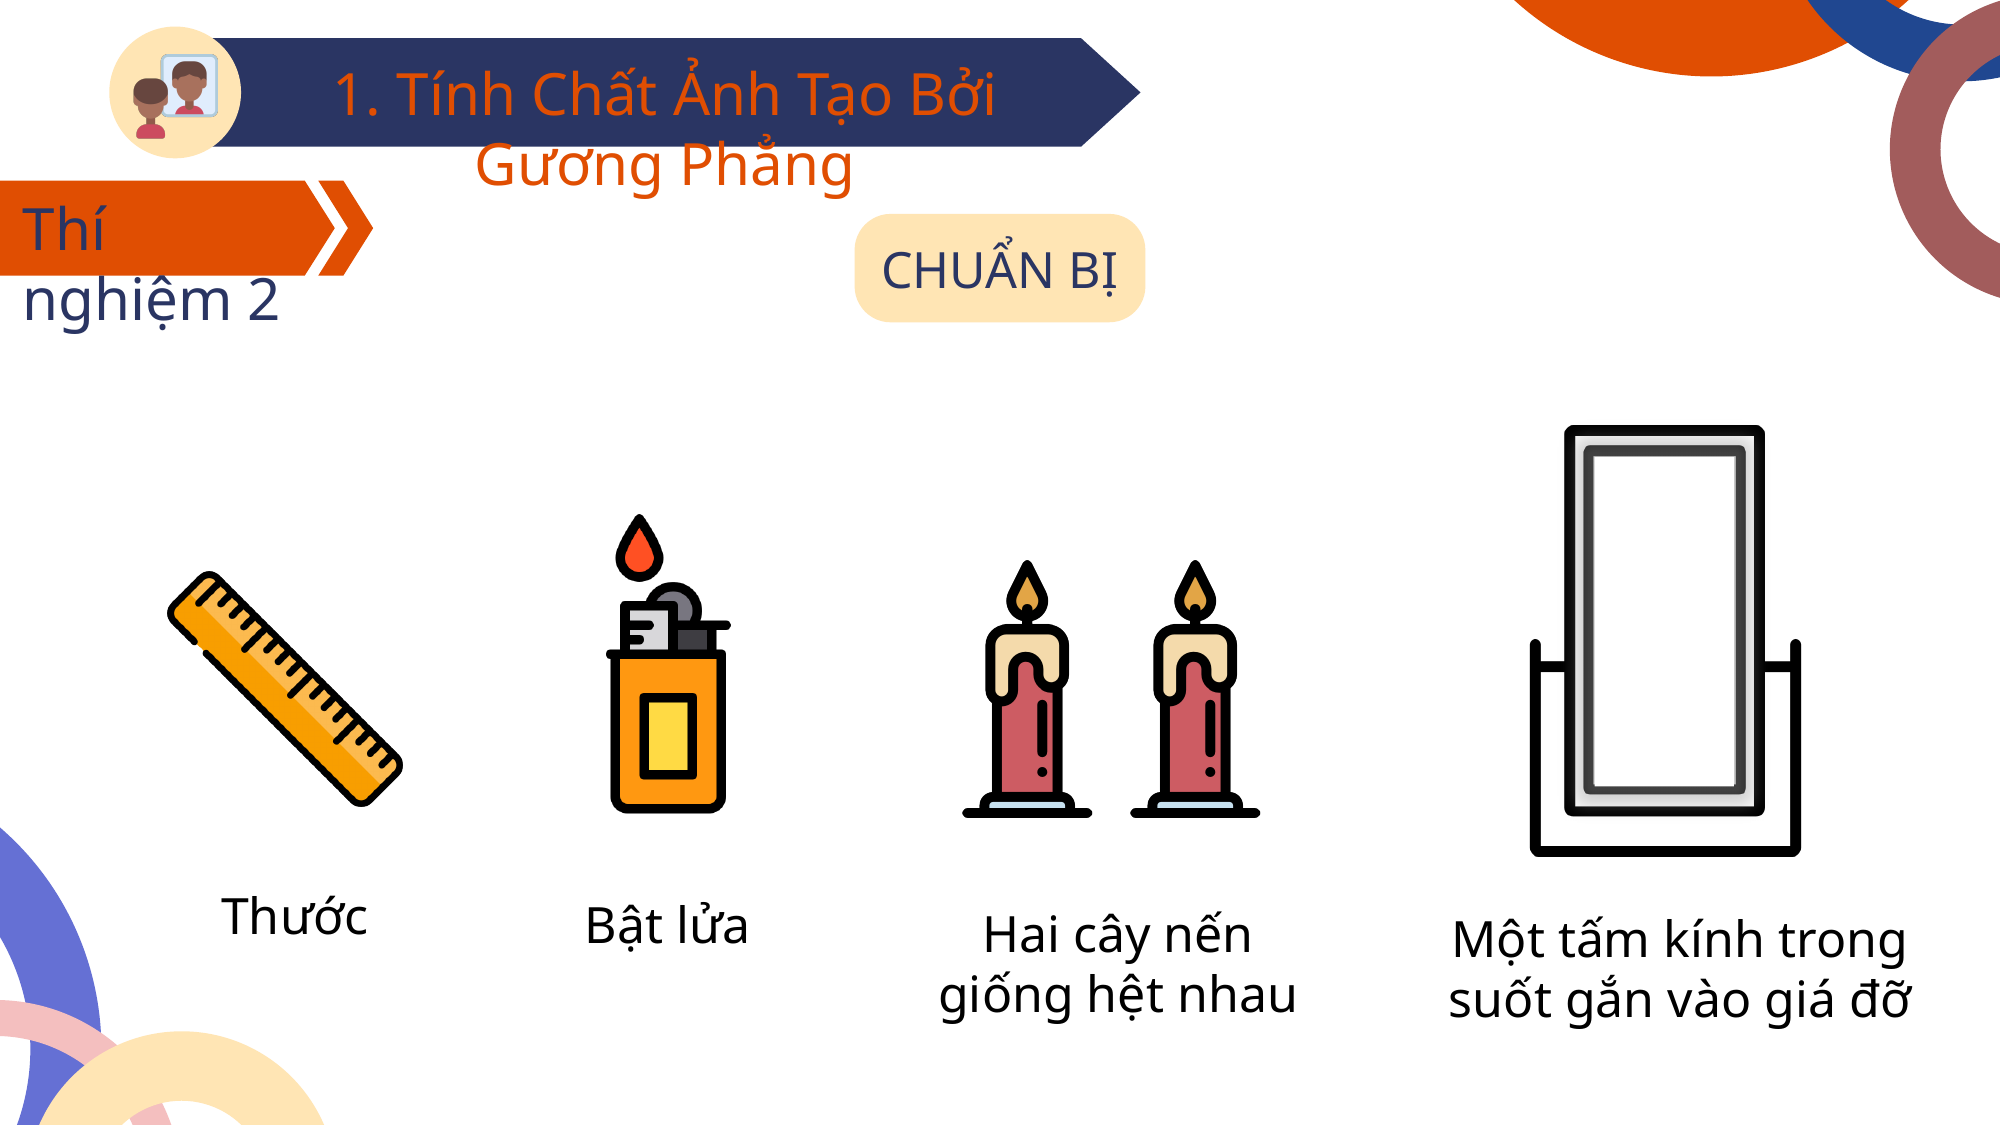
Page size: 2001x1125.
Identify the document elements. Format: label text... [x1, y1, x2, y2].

text_box Thí nghiệm 2 [7, 276, 319, 340]
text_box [109, 26, 242, 159]
text_box [15, 1042, 82, 1125]
text_box Hai cây nến giống hệt nhau [898, 894, 1338, 1030]
text_box Bật lửa [548, 886, 788, 962]
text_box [242, 38, 1141, 147]
text_box [1512, 0, 1847, 78]
text_box Một tấm kính trong suốt gắn vào giá đỡ [1404, 900, 1956, 1036]
text_box CHUẨN BỊ [853, 212, 1147, 324]
text_box Thước [175, 877, 415, 952]
picture [167, 571, 403, 807]
picture [513, 509, 822, 818]
text_box [1806, 0, 1951, 75]
text_box [0, 999, 117, 1065]
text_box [0, 180, 374, 276]
picture [898, 560, 1324, 818]
text_box [1889, 0, 1911, 8]
text_box [38, 1030, 326, 1125]
text_box [1888, 0, 2000, 299]
text_box [0, 826, 102, 1031]
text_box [1440, 416, 1890, 866]
text_box [129, 1104, 173, 1125]
text_box [1967, 57, 2000, 83]
